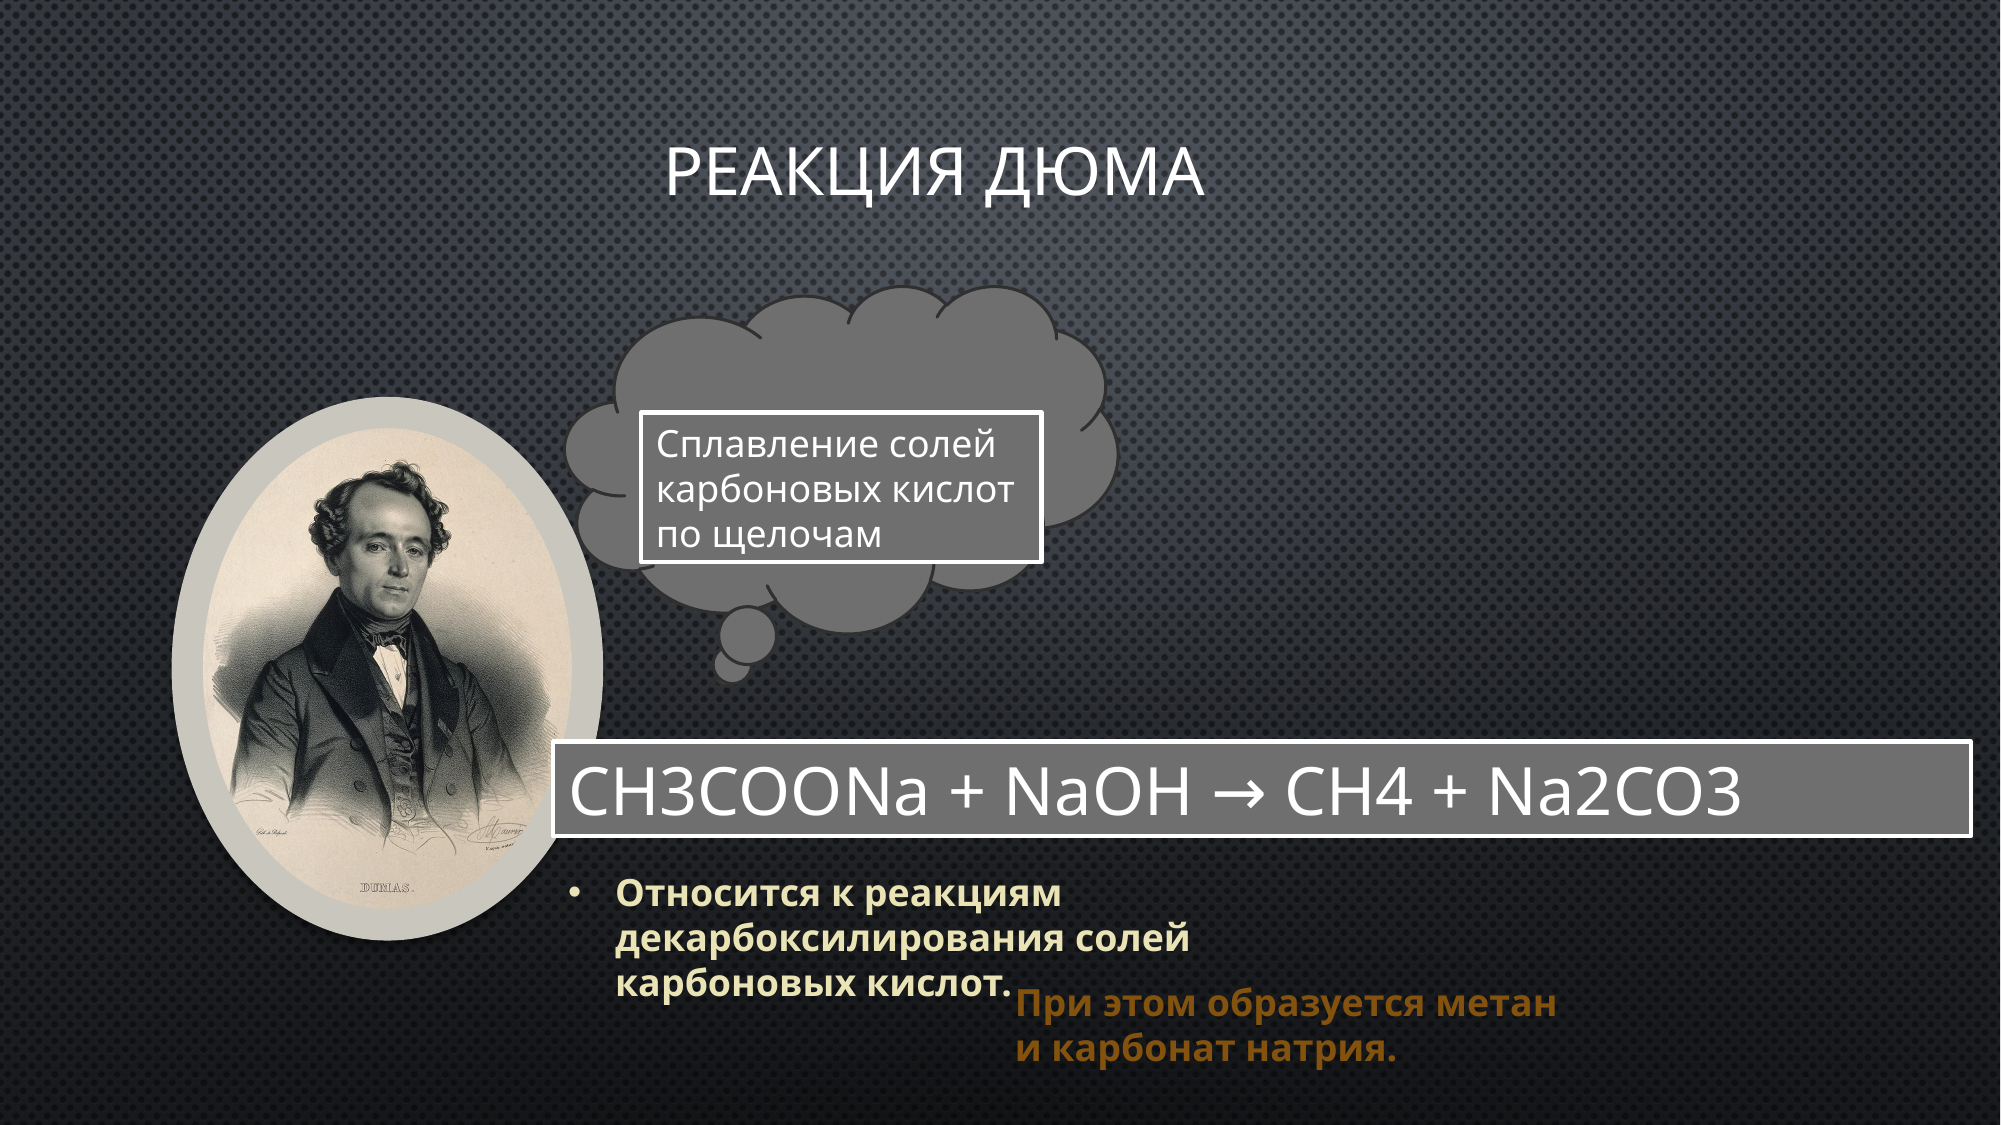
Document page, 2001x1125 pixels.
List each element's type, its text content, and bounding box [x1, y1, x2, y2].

text_box Относится к реакциям декарбоксилирования солей карбоновых кислот. [553, 861, 1312, 1011]
title Реакция Дюма [648, 12, 2000, 325]
text_box Сплавление солей карбоновых кислот по щелочам [639, 410, 1044, 564]
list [186, 412, 588, 926]
text_box [582, 284, 1120, 688]
text_box При этом образуется метан и карбонат натрия. [999, 882, 1609, 1077]
text_box CH3COONa + NaOH → CH4 + Na2CO3 [588, 739, 1973, 838]
